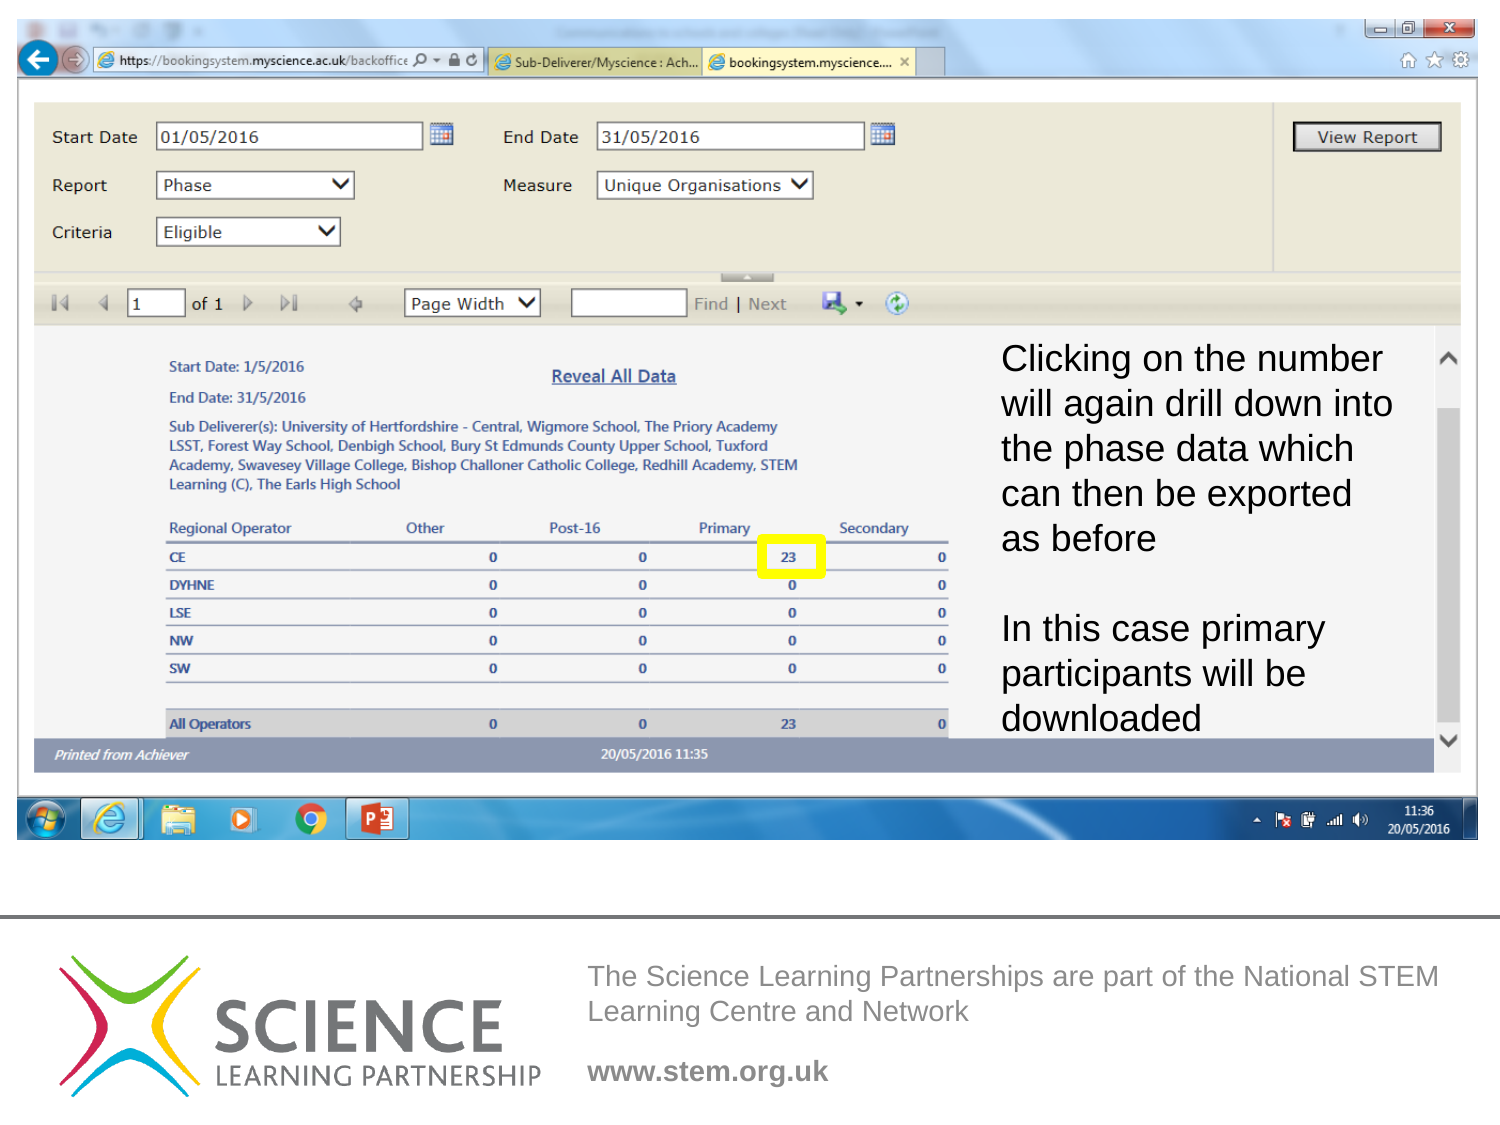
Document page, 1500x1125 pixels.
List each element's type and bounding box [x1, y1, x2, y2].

picture [17, 18, 1478, 841]
picture [41, 938, 557, 1114]
